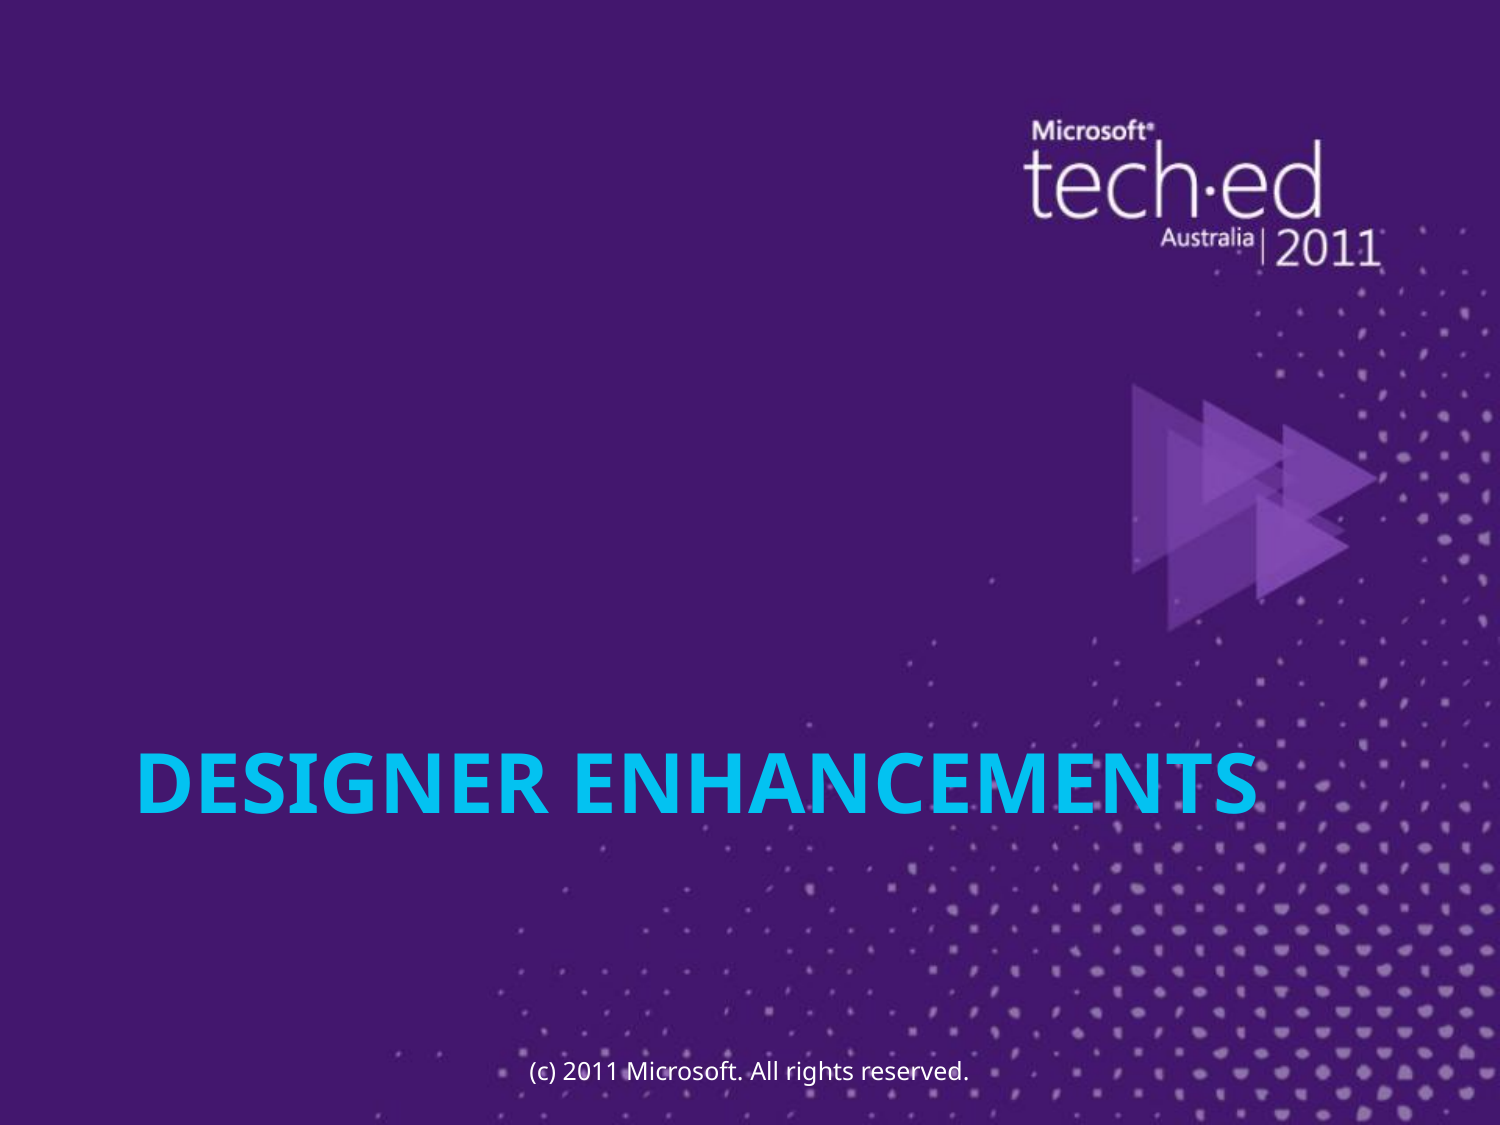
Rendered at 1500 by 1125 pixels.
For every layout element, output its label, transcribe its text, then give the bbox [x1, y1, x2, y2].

title Designer enhancements [118, 722, 1394, 947]
footer (c) 2011 Microsoft. All rights reserved. [512, 1042, 988, 1103]
picture [0, 0, 1500, 1125]
